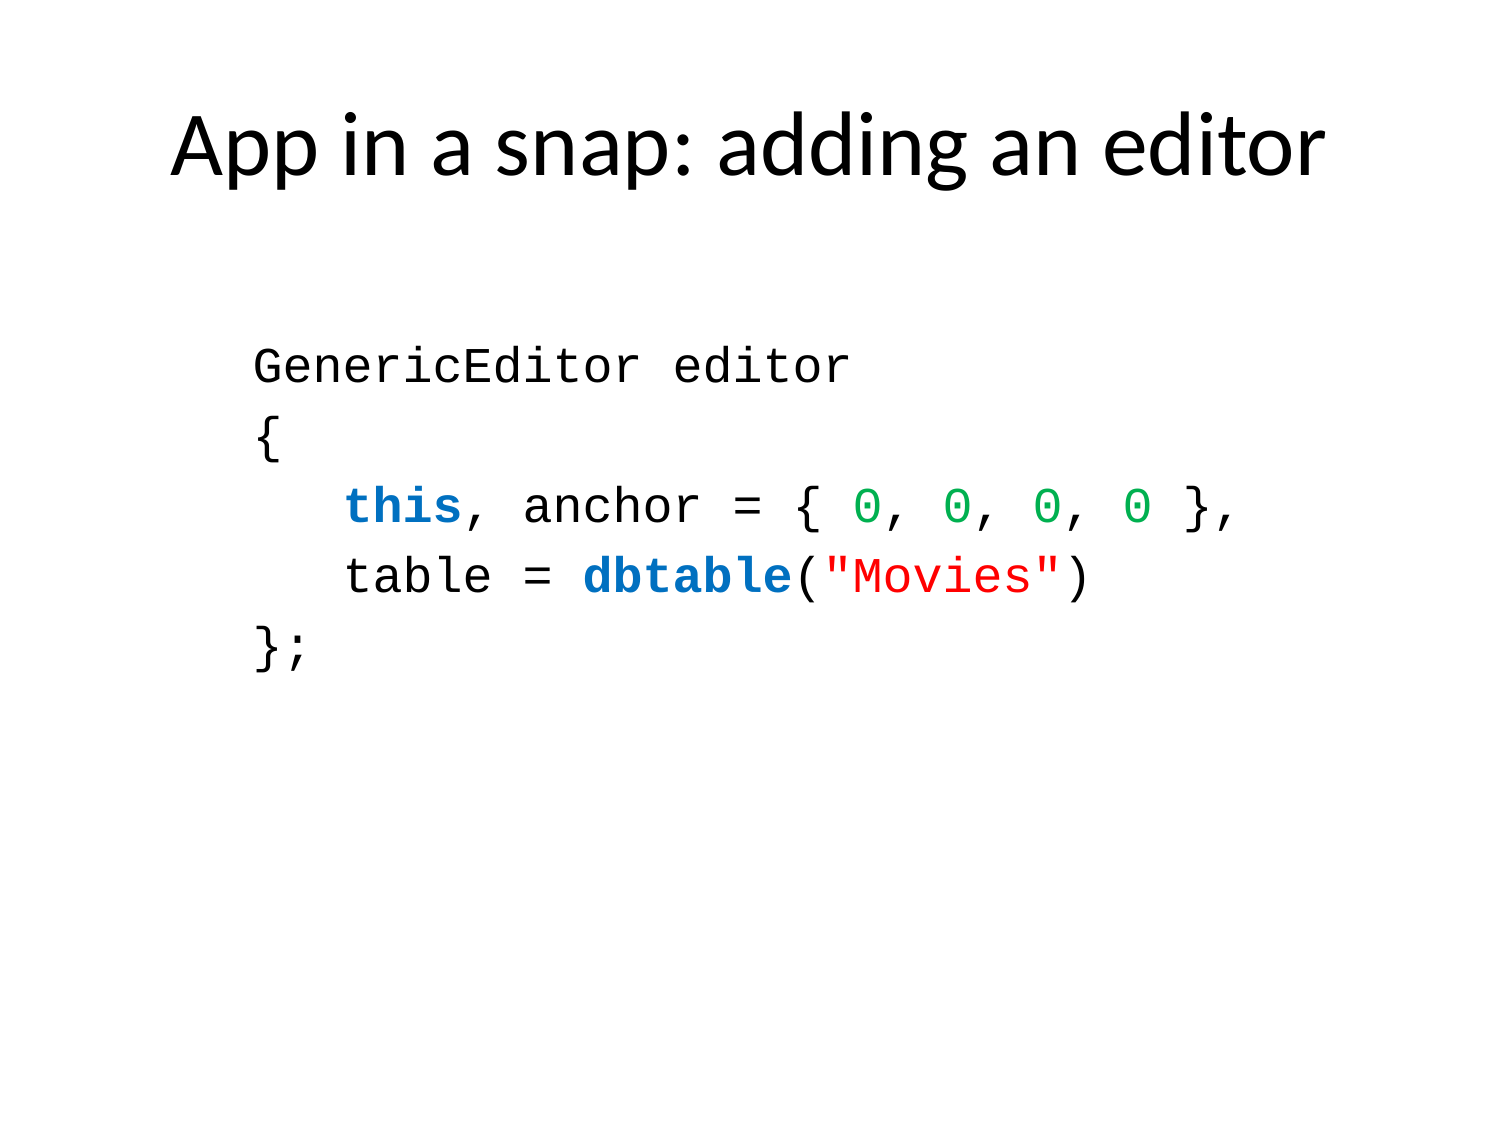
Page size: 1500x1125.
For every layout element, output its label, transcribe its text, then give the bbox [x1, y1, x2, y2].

title App in a snap: adding an editor [75, 45, 1425, 233]
list GenericEditor editor { this, anchor = { 0, 0, 0, 0 }, table = dbtable("Movies") }; [237, 324, 1275, 713]
